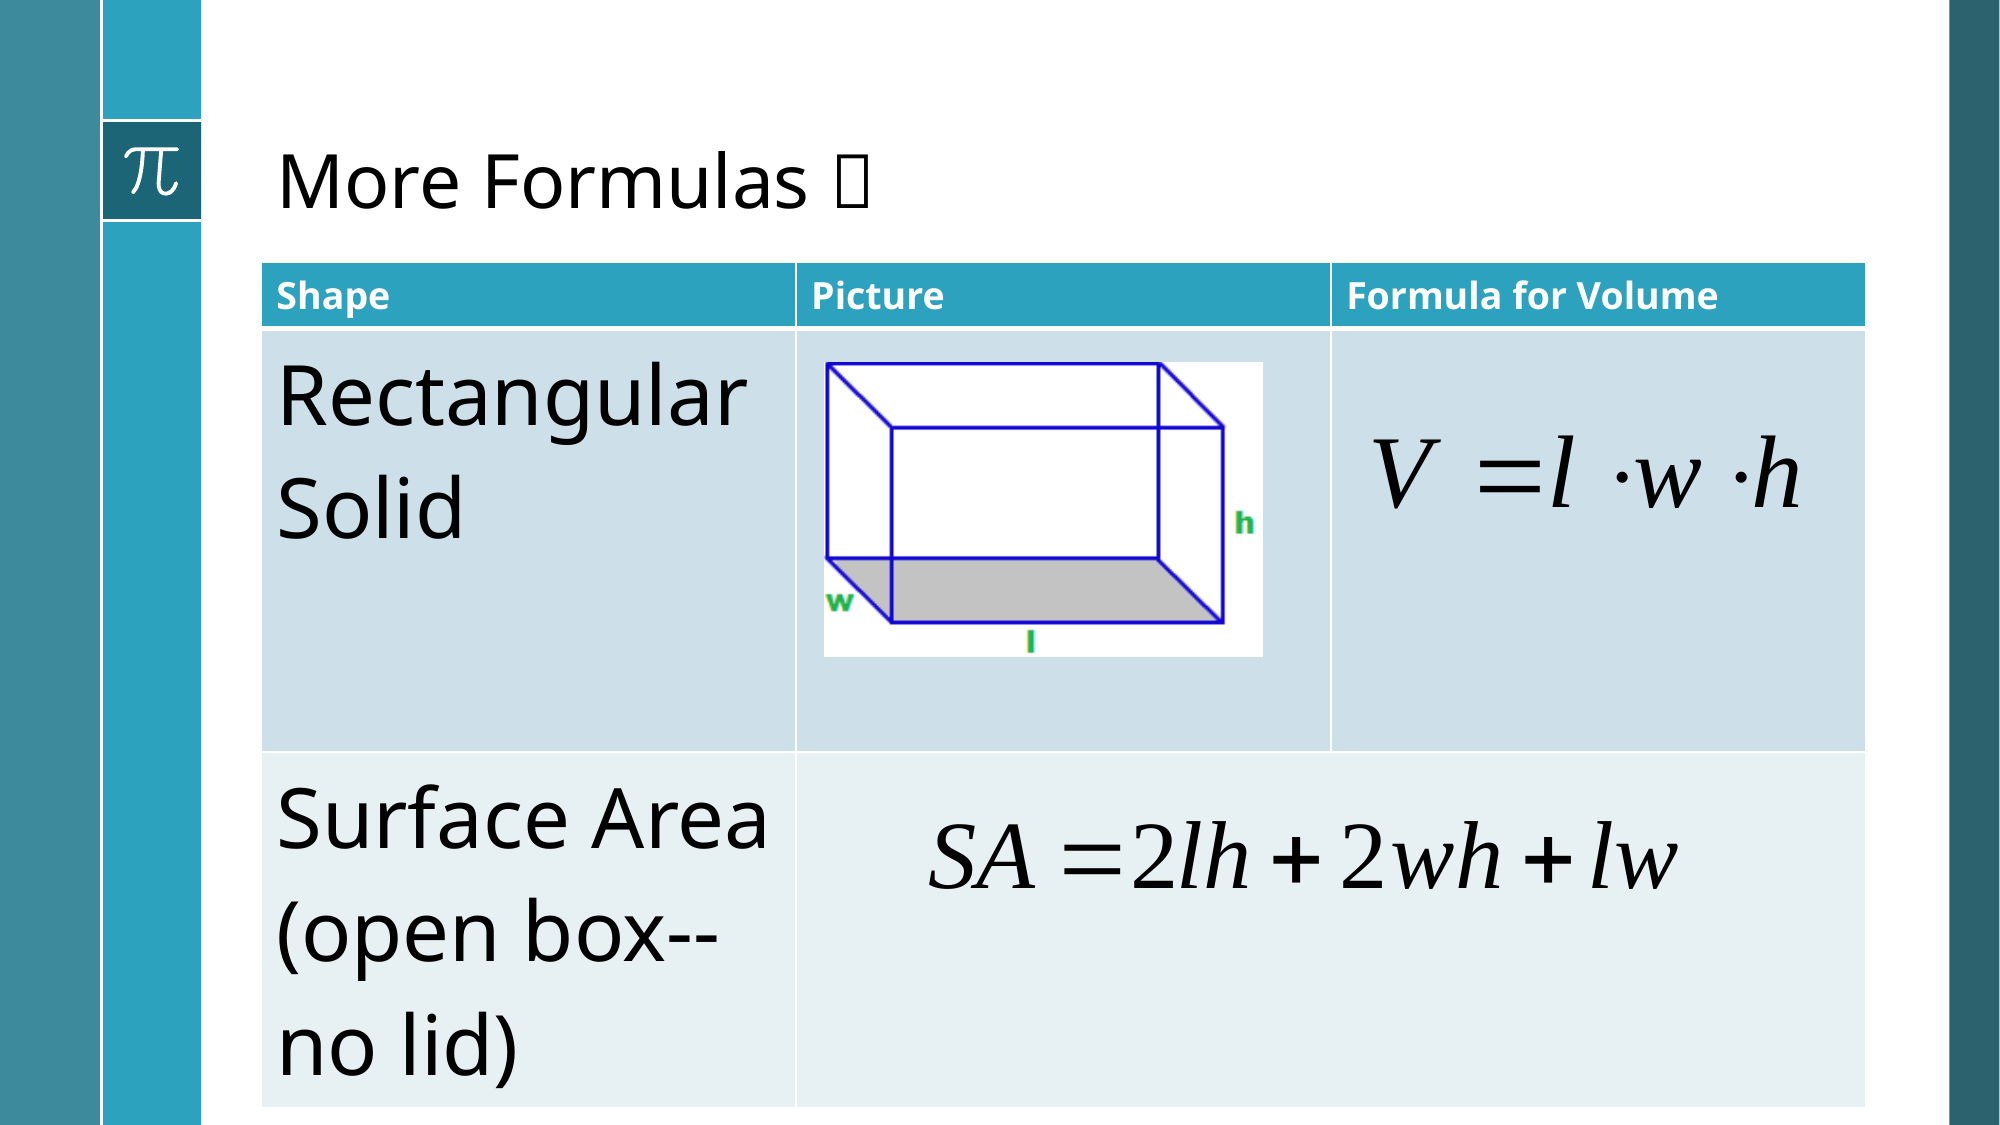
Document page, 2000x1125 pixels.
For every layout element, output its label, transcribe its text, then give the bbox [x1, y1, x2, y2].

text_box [912, 799, 1692, 913]
table_cell Surface Area (open box--no lid) [262, 753, 795, 1107]
picture [824, 362, 1263, 657]
table_header Formula for Volume [1332, 263, 1865, 326]
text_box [1362, 412, 1818, 533]
table_cell [797, 331, 1330, 751]
table_header Shape [262, 263, 795, 326]
table_cell Rectangular Solid [262, 331, 795, 751]
title More Formulas  [261, 29, 1867, 233]
table_cell [1332, 331, 1865, 751]
table_header Picture [797, 263, 1330, 326]
table_cell [797, 753, 1865, 1107]
